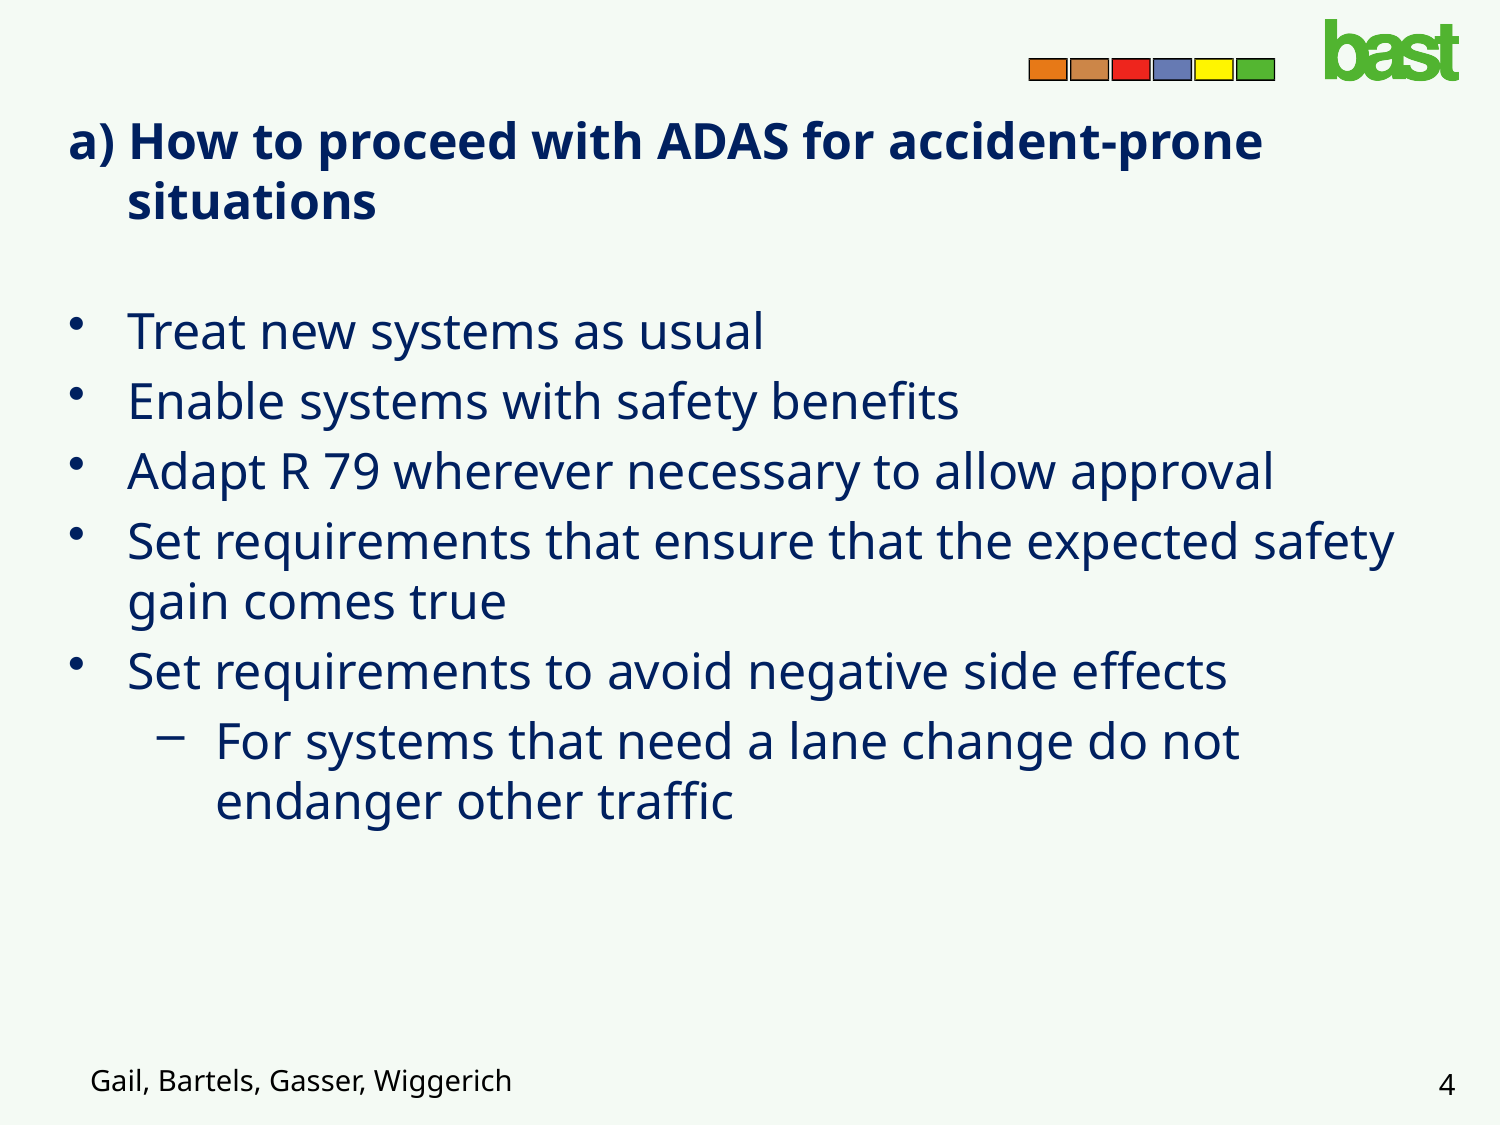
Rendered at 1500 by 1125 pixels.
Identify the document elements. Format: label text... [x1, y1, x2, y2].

list a) How to proceed with ADAS for accident-prone situations Treat new systems as usual Enable systems with safety benefits Adapt R 79 wherever necessary to allow approval Set requirements that ensure that the expected safety gain comes true Set requirements to avoid negative side effects For systems that need a lane change do not endanger other traffic [52, 101, 1449, 1004]
text_box [53, 0, 1500, 89]
footer Gail, Bartels, Gasser, Wiggerich [74, 1054, 727, 1125]
slide_number 4 [1120, 1058, 1471, 1125]
